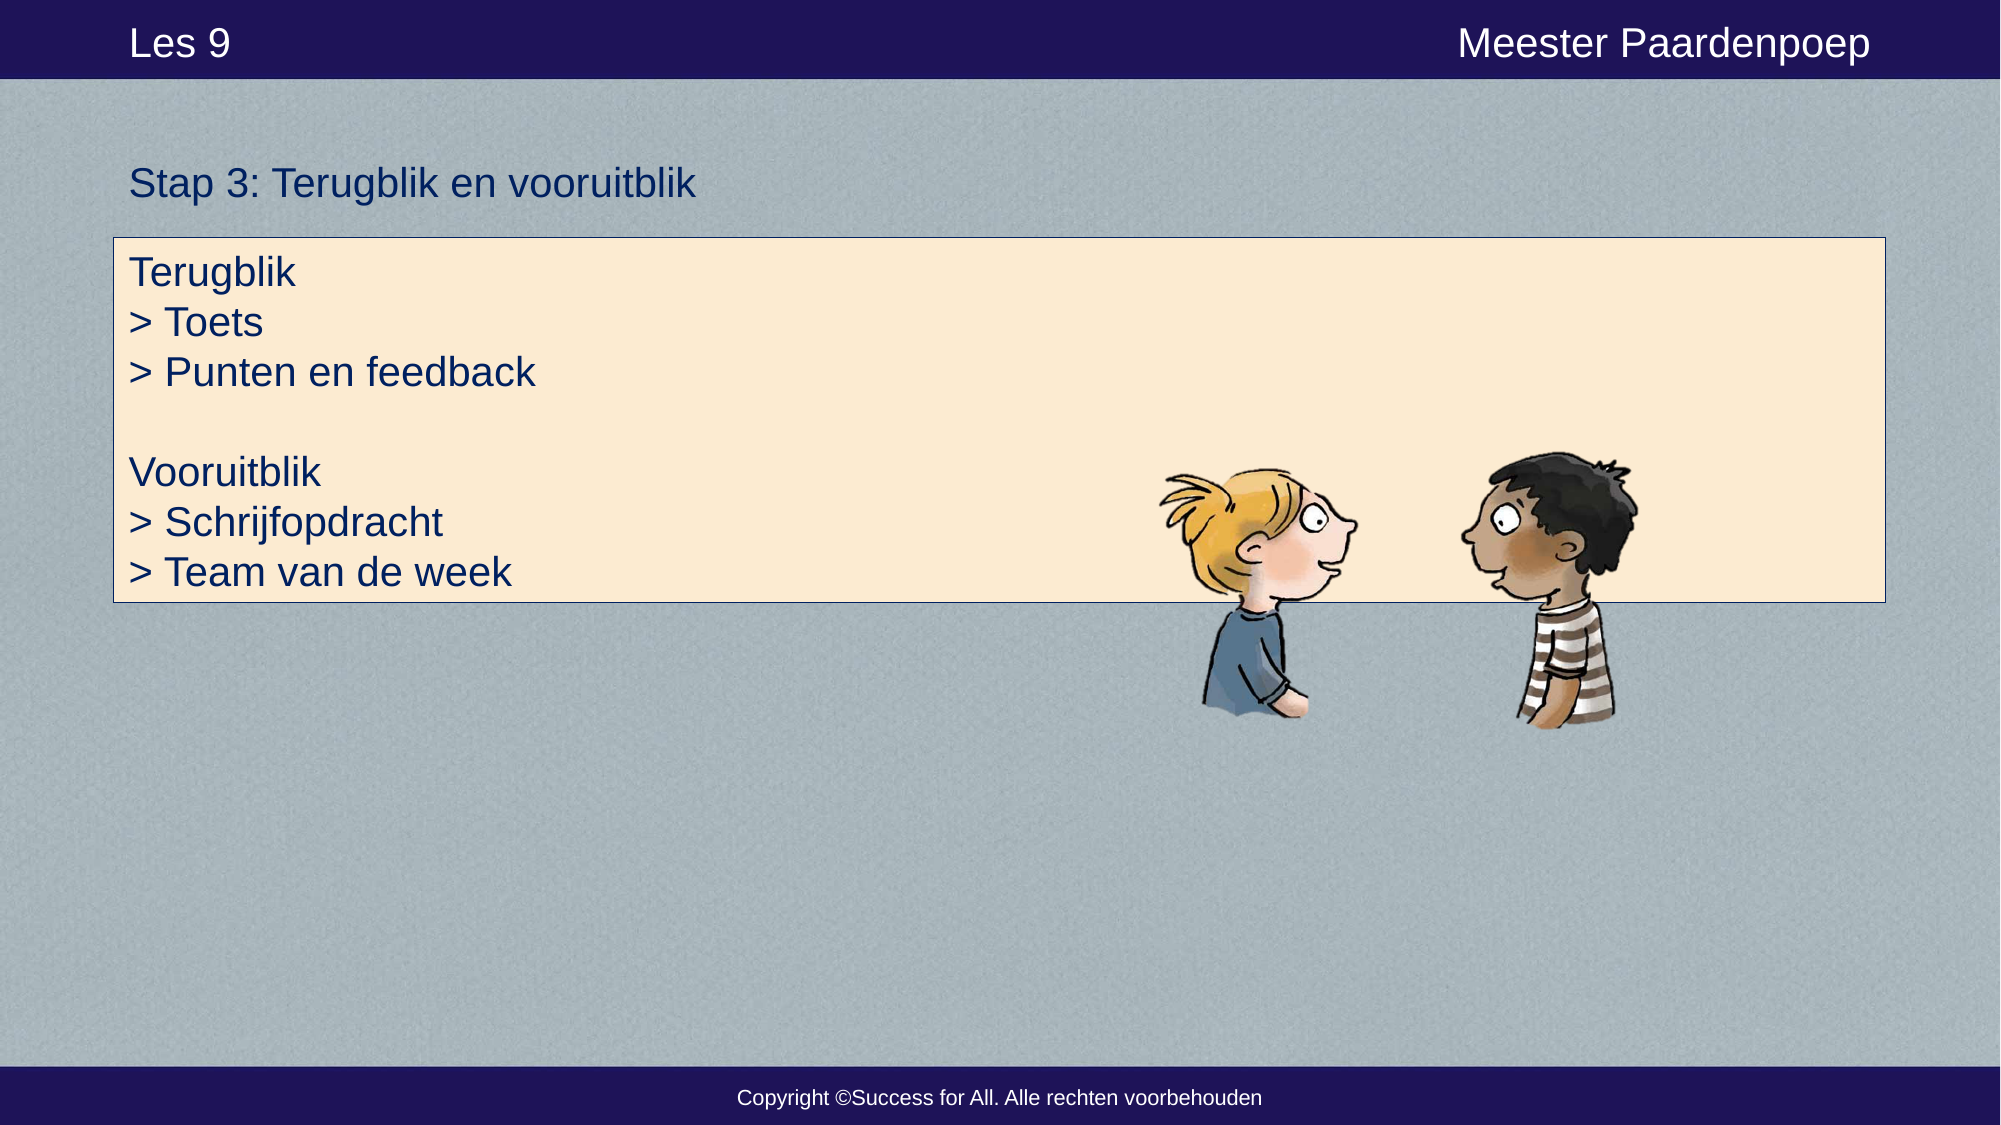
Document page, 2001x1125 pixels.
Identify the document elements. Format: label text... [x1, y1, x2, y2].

picture [0, 0, 2001, 1125]
text_box Meester Paardenpoep [999, 8, 1886, 73]
text_box Les 9 [114, 8, 354, 73]
text_box Stap 3: Terugblik en vooruitblik [113, 148, 1635, 214]
text_box Copyright ©Success for All. Alle rechten voorbehouden [0, 1076, 2000, 1125]
text_box Terugblik > Toets > Punten en feedback Vooruitblik > Schrijfopdracht > Team van de week [113, 237, 1886, 603]
